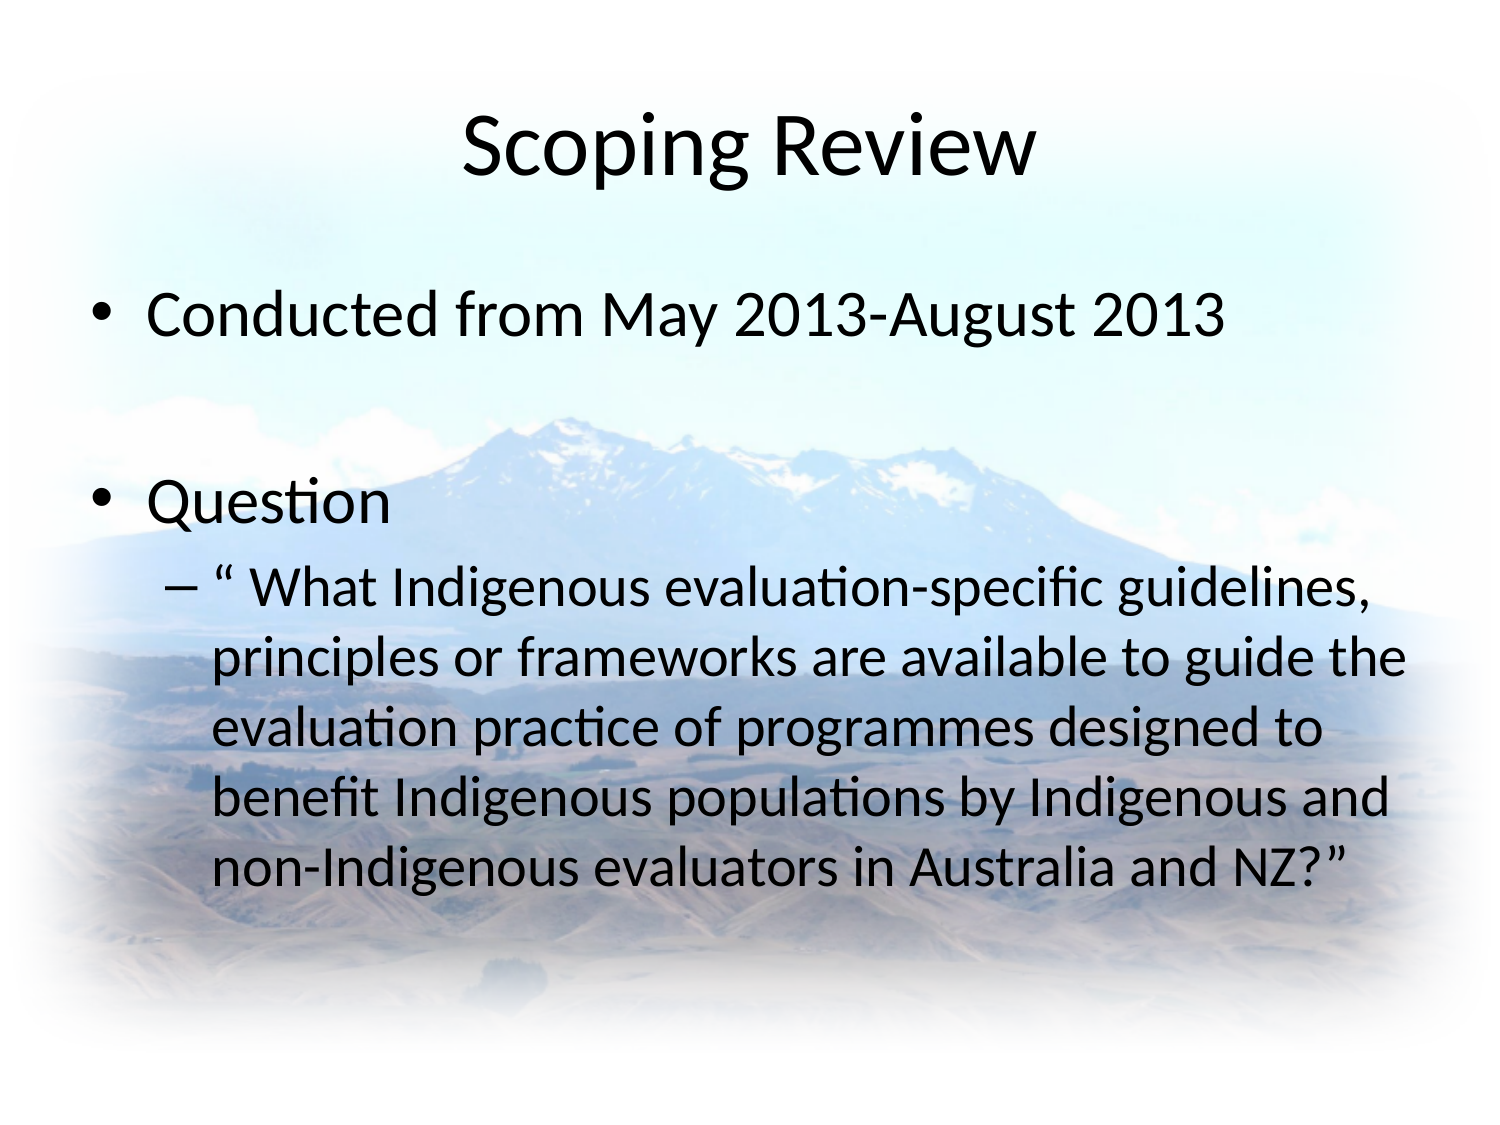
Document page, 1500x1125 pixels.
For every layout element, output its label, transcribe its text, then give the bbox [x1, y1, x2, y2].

list Conducted from May 2013-August 2013 Question “ What Indigenous evaluation-specific guidelines, principles or frameworks are available to guide the evaluation practice of programmes designed to benefit Indigenous populations by Indigenous and non-Indigenous evaluators in Australia and NZ?” [75, 262, 1425, 1083]
title Scoping Review [75, 45, 1425, 233]
